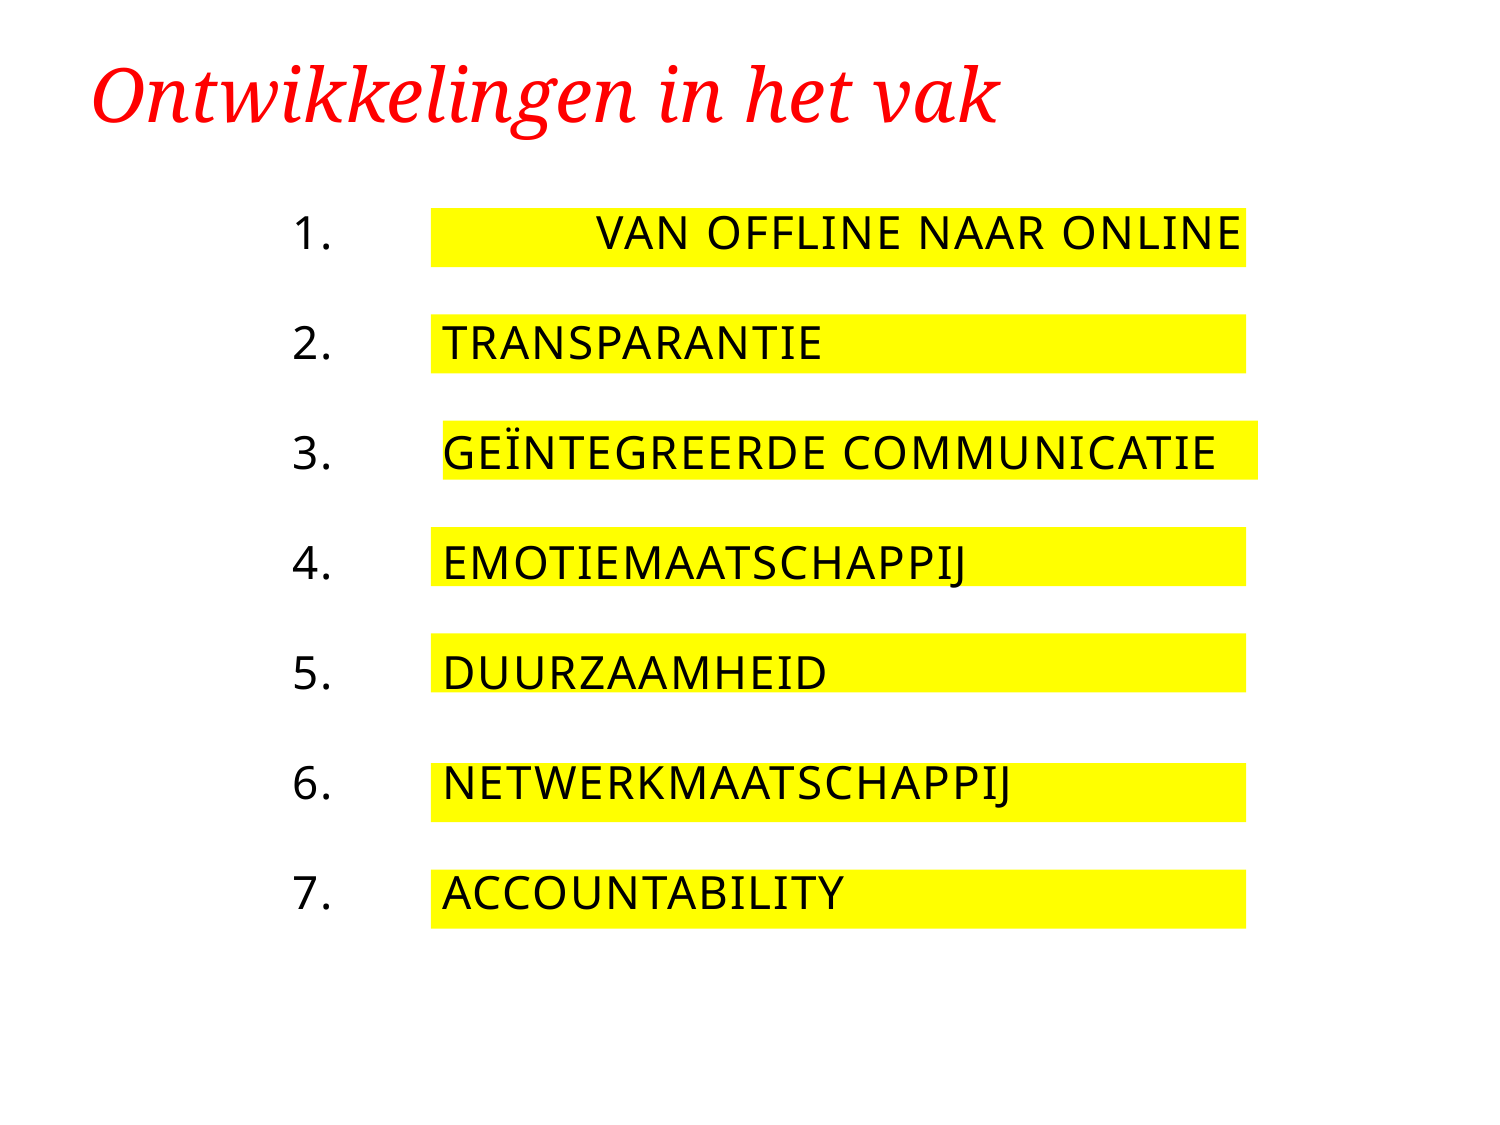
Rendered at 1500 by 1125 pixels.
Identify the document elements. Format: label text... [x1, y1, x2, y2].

title Ontwikkelingen in het vak [75, 0, 1425, 185]
text_box 1. Van offline naar online 2. TRANSPARANTIE 3. Geïntegreerde communicatie 4. eMOTIEMAATSCHAPPIJ 5. duurzaamheid 6. NETWERKMAATSCHAPPIJ 7. ACCOUNTABILITY [277, 196, 1388, 981]
